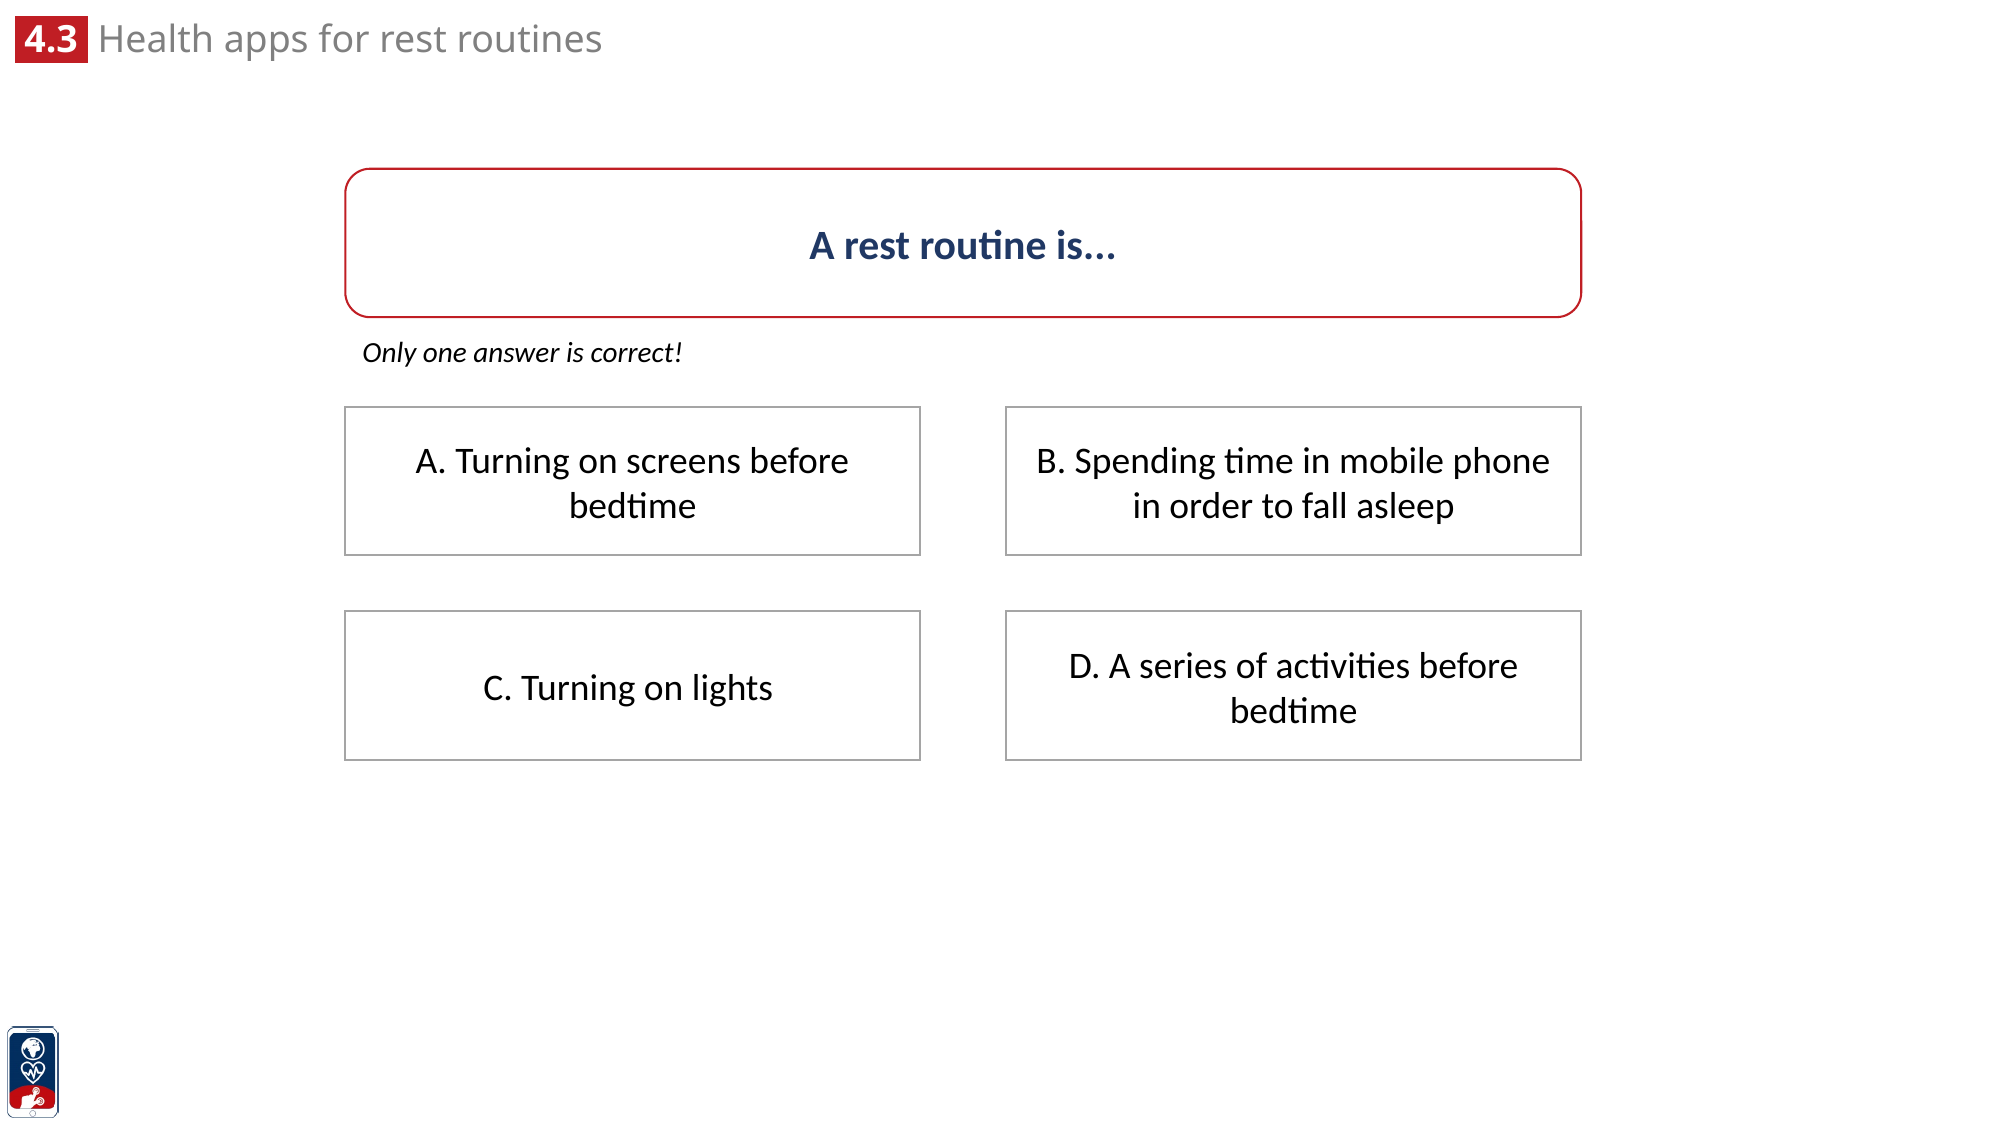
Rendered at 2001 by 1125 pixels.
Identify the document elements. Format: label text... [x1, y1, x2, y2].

text_box A rest routine is... [344, 167, 1583, 319]
text_box B. Spending time in mobile phone in order to fall asleep [1005, 406, 1582, 556]
picture [7, 1026, 59, 1118]
text_box Only one answer is correct! [347, 325, 699, 376]
text_box D. A series of activities before bedtime [1005, 610, 1582, 761]
text_box C. Turning on lights [344, 610, 921, 761]
text_box A. Turning on screens before bedtime [344, 406, 921, 556]
